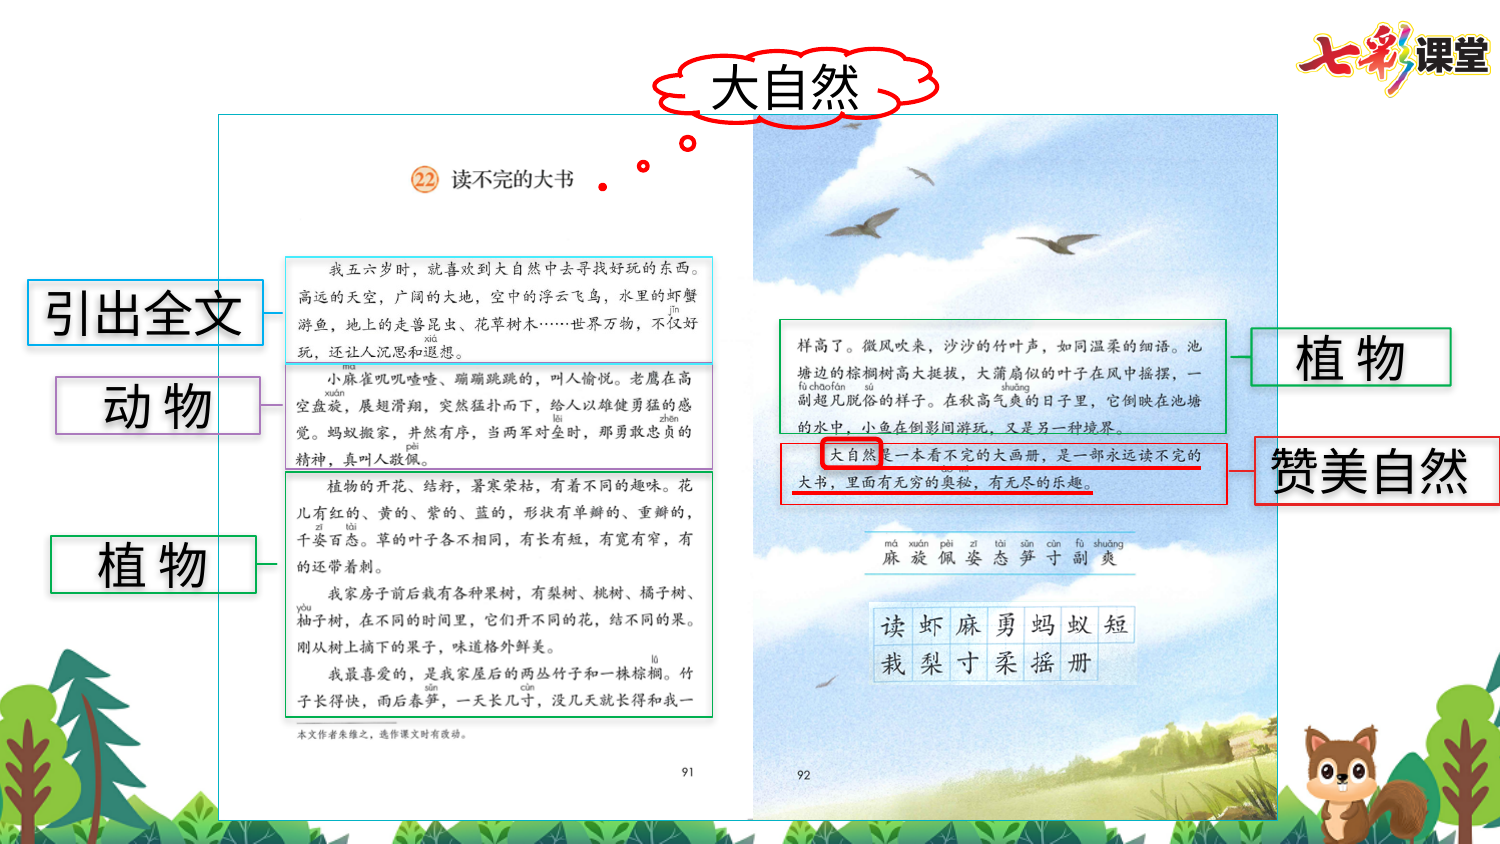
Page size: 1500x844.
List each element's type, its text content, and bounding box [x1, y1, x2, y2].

text_box 植 物 [1283, 327, 1452, 387]
text_box 植 物 [50, 535, 212, 594]
text_box 赞美自然 [1283, 436, 1500, 505]
picture [285, 255, 708, 363]
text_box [217, 114, 1278, 821]
text_box 大自然 [652, 46, 940, 113]
text_box 动 物 [55, 376, 212, 434]
picture [0, 0, 1500, 844]
text_box 引出全文 [28, 280, 212, 346]
